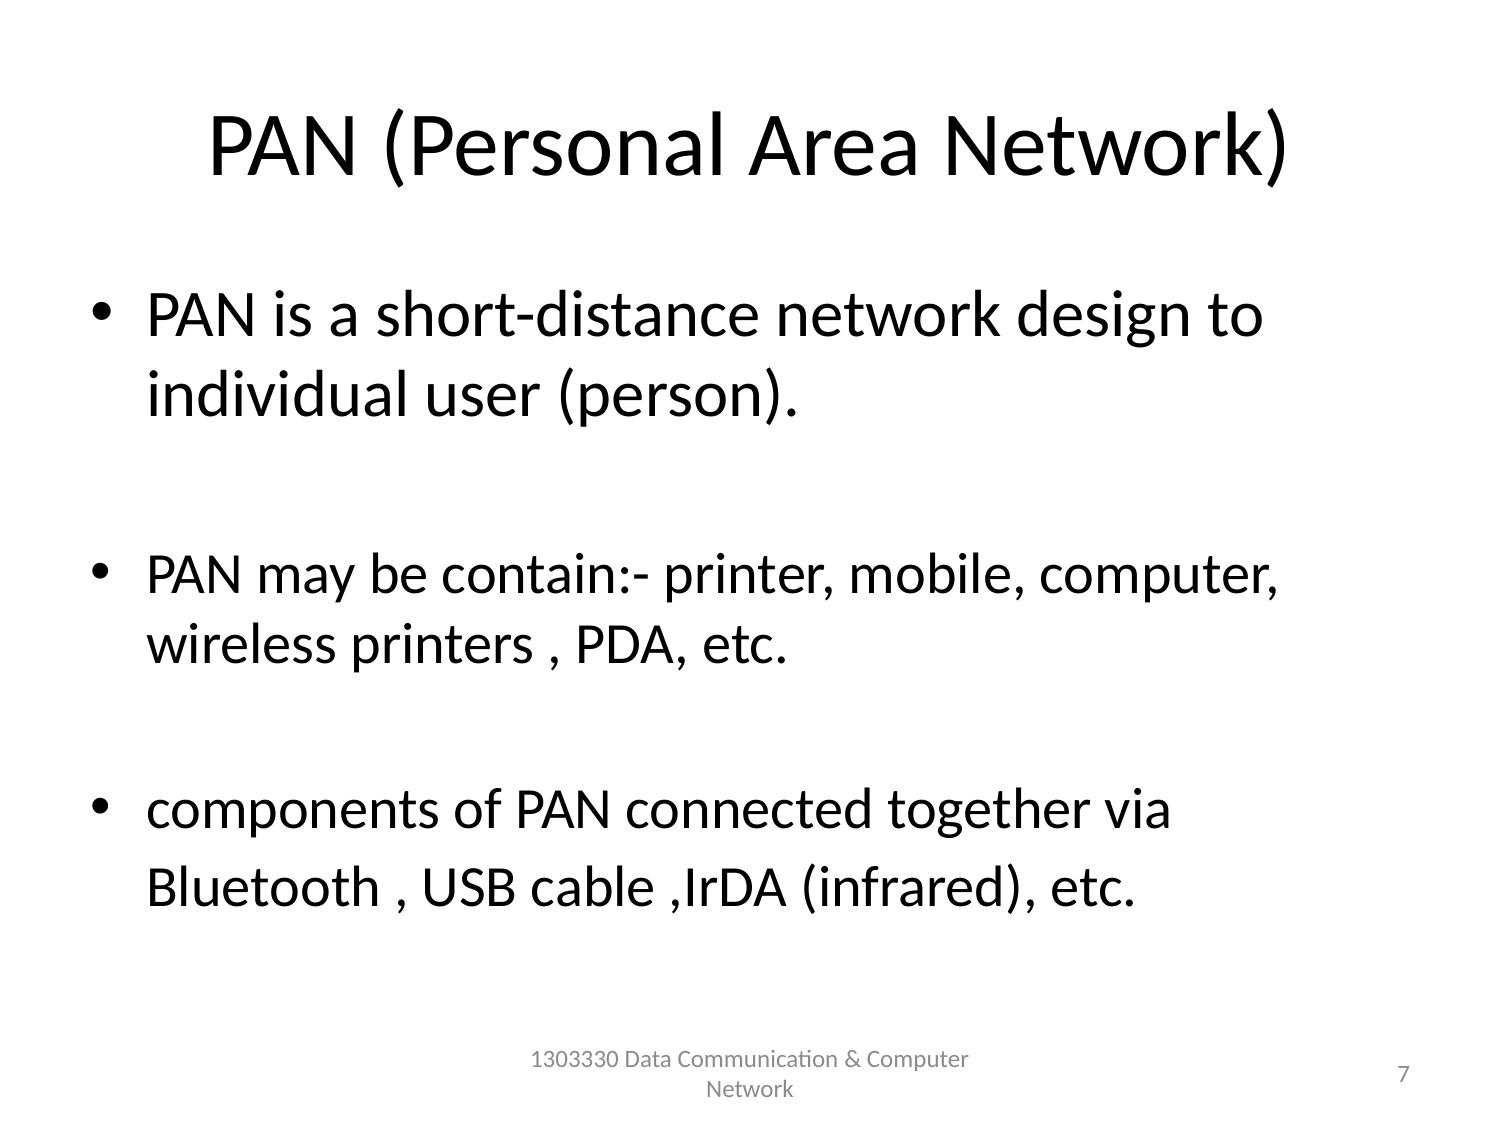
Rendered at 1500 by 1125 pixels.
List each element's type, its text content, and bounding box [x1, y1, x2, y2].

list PAN is a short-distance network design to individual user (person). PAN may be contain:- printer, mobile, computer, wireless printers , PDA, etc. components of PAN connected together via Bluetooth , USB cable ,IrDA (infrared), etc. [75, 262, 1425, 1005]
footer 1303330 Data Communication & Computer Network [512, 1042, 988, 1103]
title PAN (Personal Area Network) [75, 45, 1425, 233]
slide_number 7 [1074, 1042, 1425, 1103]
